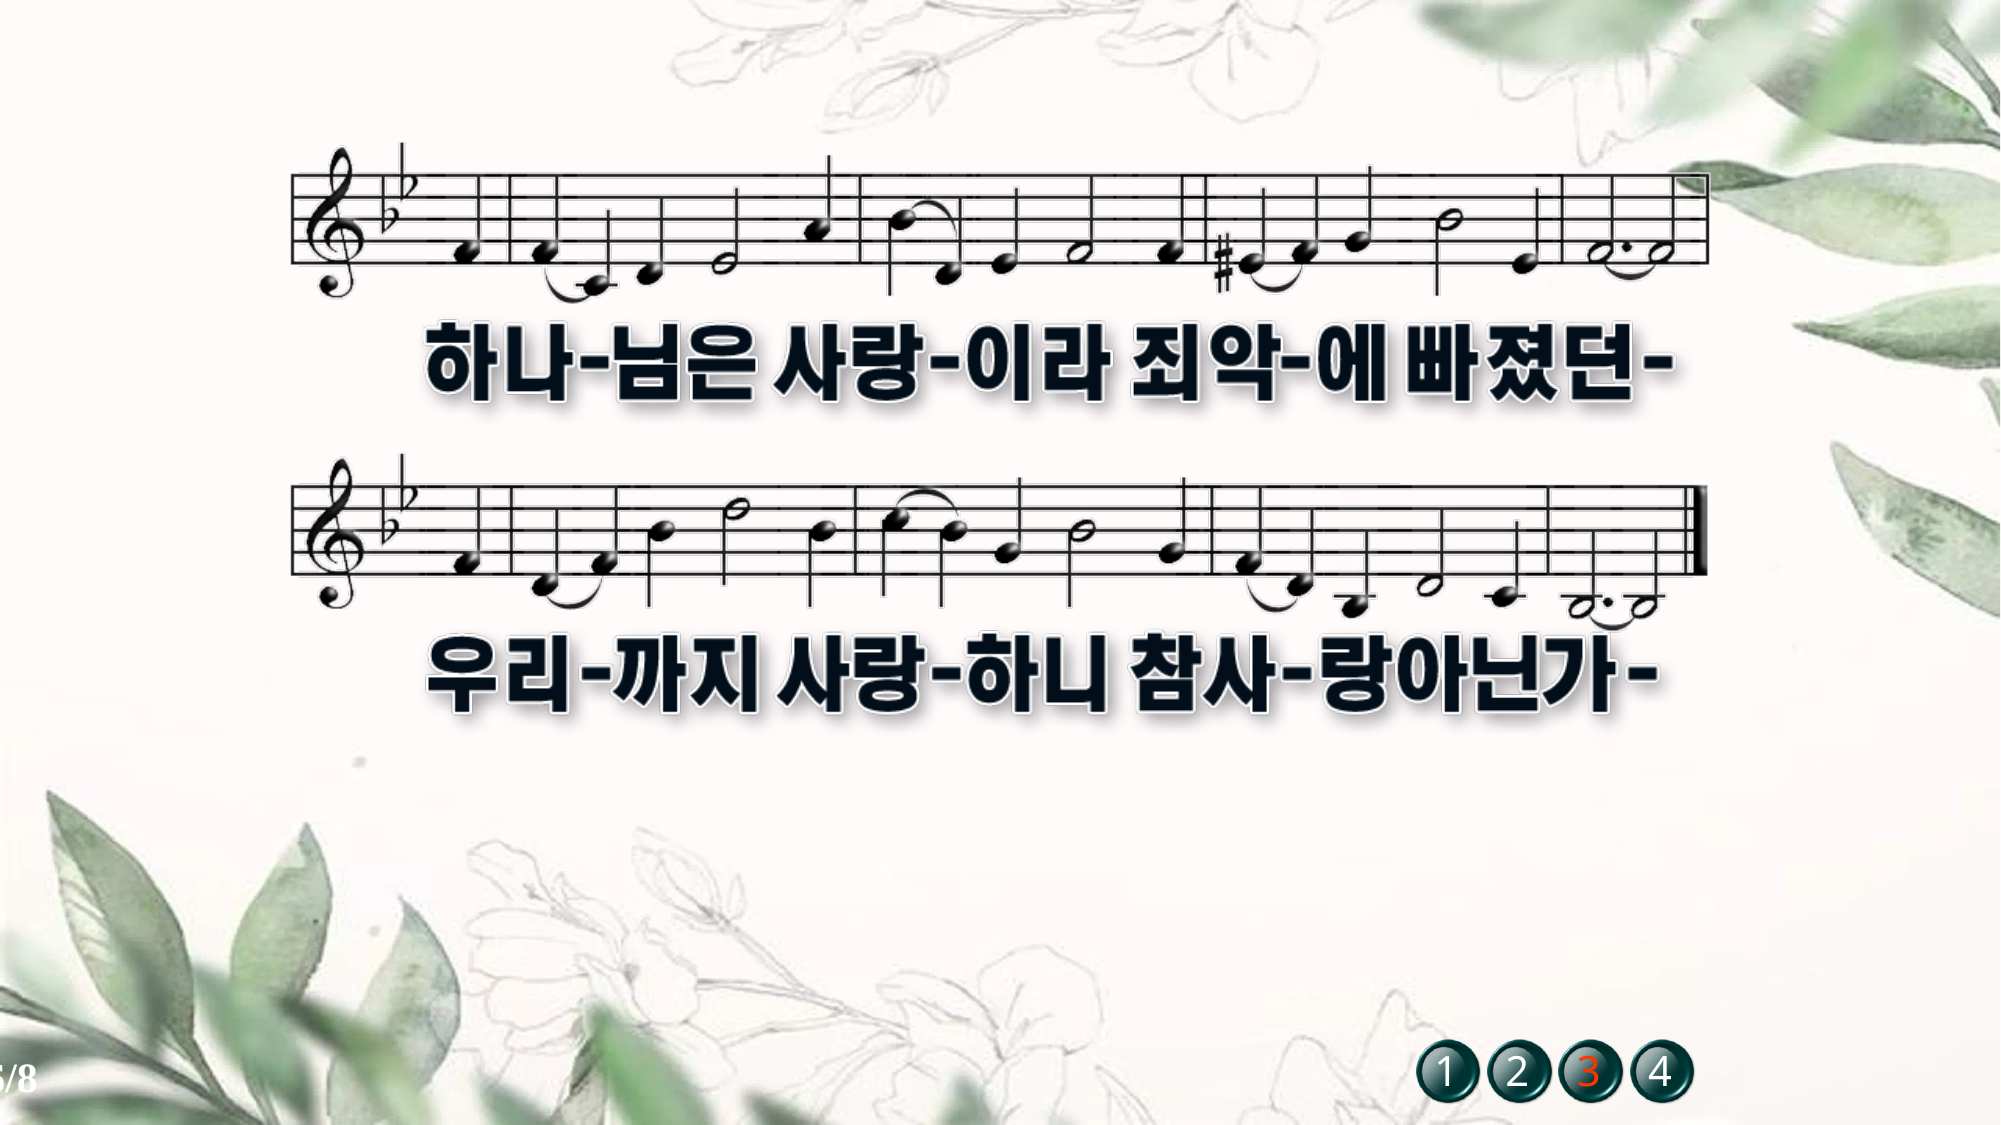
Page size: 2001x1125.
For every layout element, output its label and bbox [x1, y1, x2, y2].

text_box [1555, 1035, 1626, 1106]
text_box [1627, 1035, 1697, 1106]
text_box [1413, 1035, 1484, 1106]
text_box [1484, 1035, 1555, 1106]
picture [0, 0, 2001, 1125]
